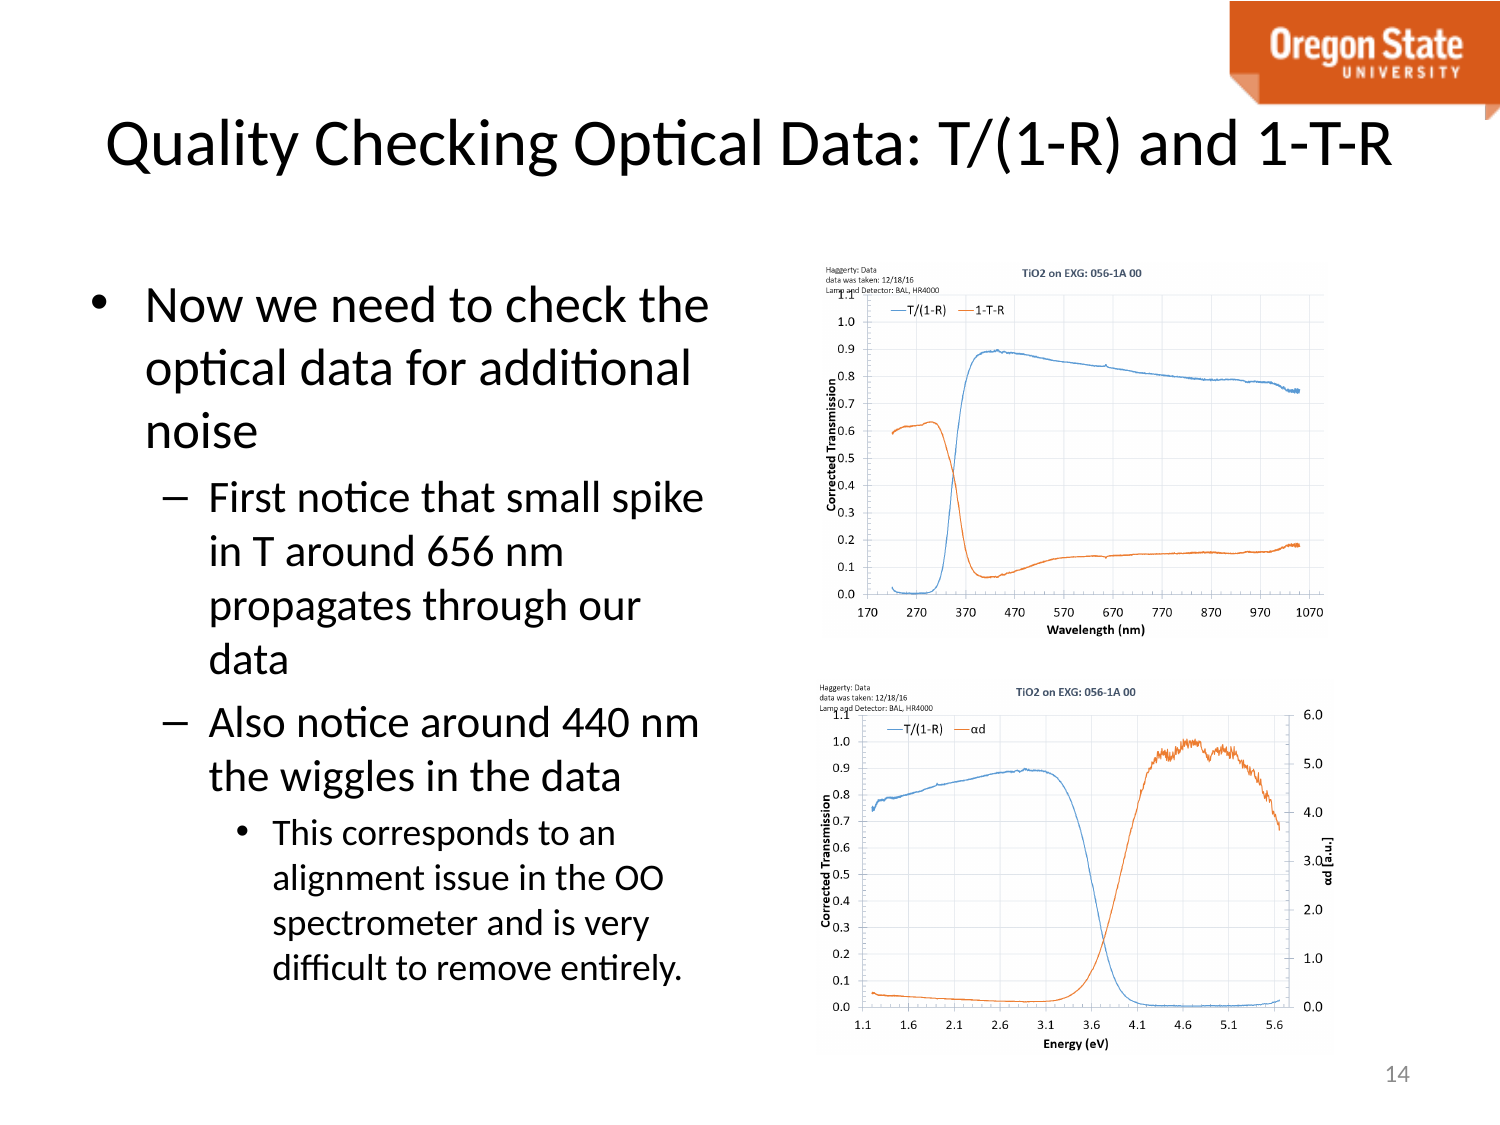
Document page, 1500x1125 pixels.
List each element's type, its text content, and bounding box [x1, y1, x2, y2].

slide_number 14 [1074, 1042, 1425, 1103]
list Now we need to check the optical data for additional noise First notice that small spike in T around 656 nm propagates through our data Also notice around 440 nm the wiggles in the data This corresponds to an alignment issue in the OO spectrometer and is very difficult to remove entirely. [75, 262, 738, 1005]
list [822, 262, 1328, 638]
picture [815, 679, 1335, 1056]
title Quality Checking Optical Data: T/(1-R) and 1-T-R [75, 45, 1425, 233]
